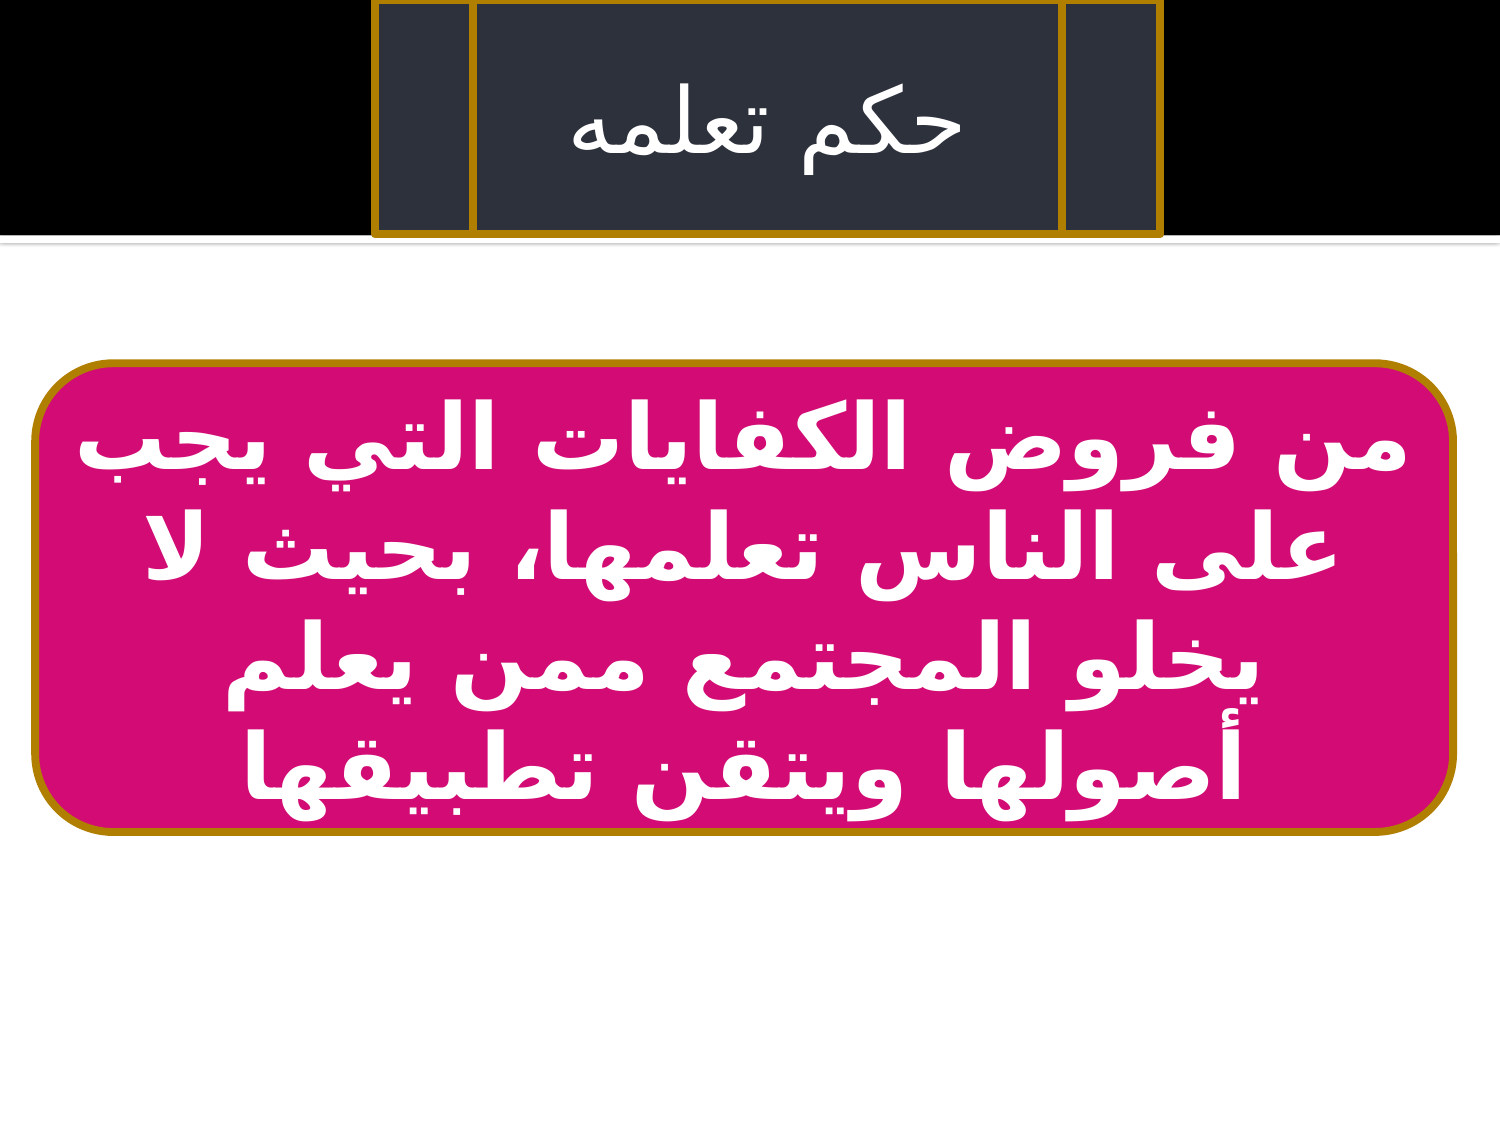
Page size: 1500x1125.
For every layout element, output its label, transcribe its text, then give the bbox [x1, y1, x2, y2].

text_box حكم تعلمه [371, 0, 1164, 238]
text_box من فروض الكفايات التي يجب على الناس تعلمها، بحيث لا يخلو المجتمع ممن يعلم أصولها ويتقن تطبيقها [31, 359, 1458, 836]
